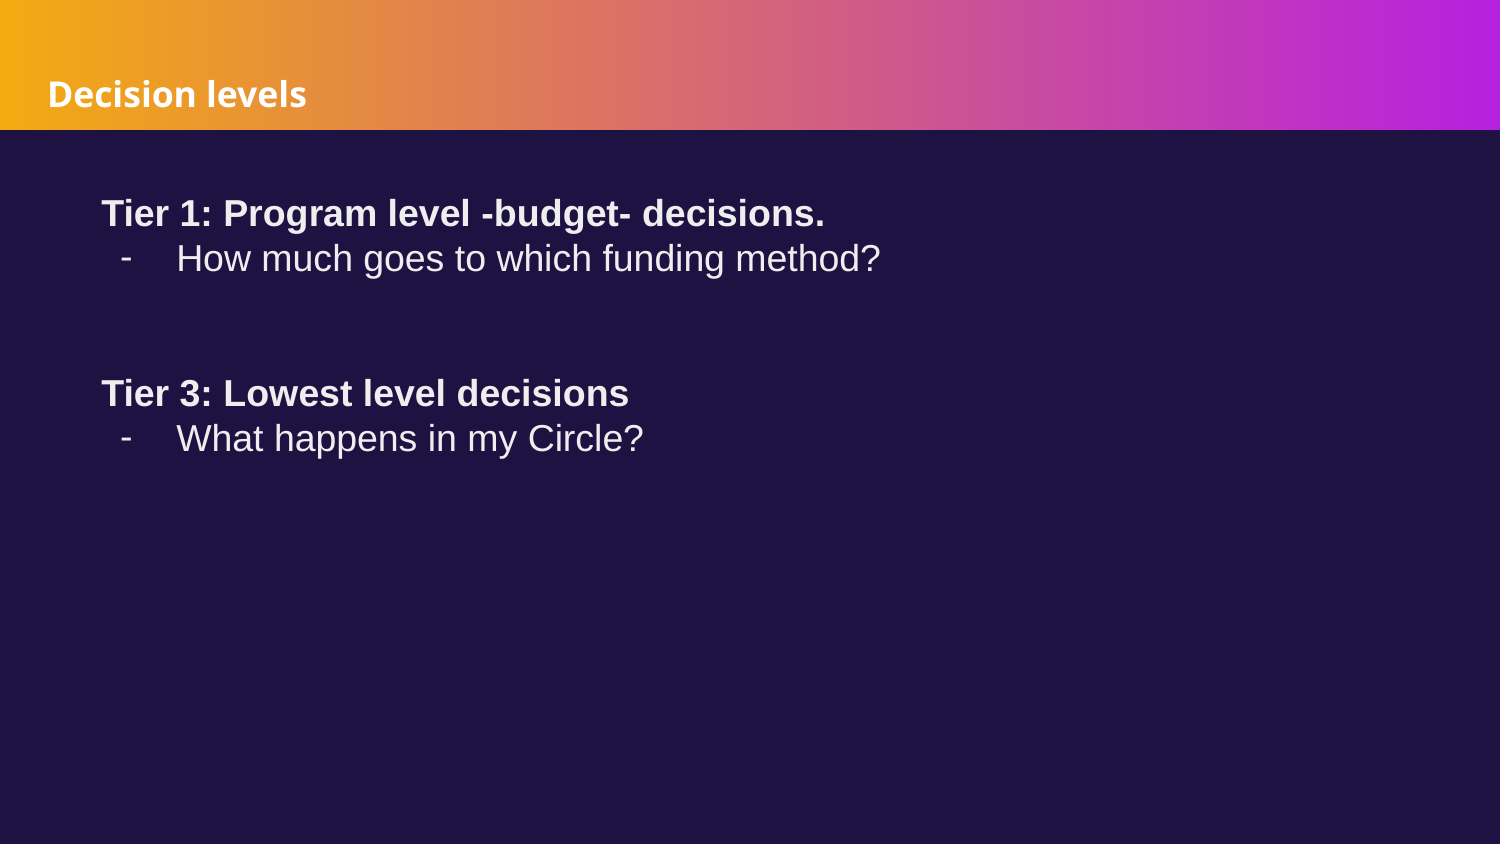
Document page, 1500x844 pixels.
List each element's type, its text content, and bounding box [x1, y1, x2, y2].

text_box [0, 0, 1500, 130]
text_box [75, 178, 1429, 767]
title Decision levels [32, 35, 1430, 130]
text_box Tier 1: Program level -budget- decisions. How much goes to which funding method? Tier 3: Lowest level decisions What happens in my Circle? [86, 173, 1429, 474]
